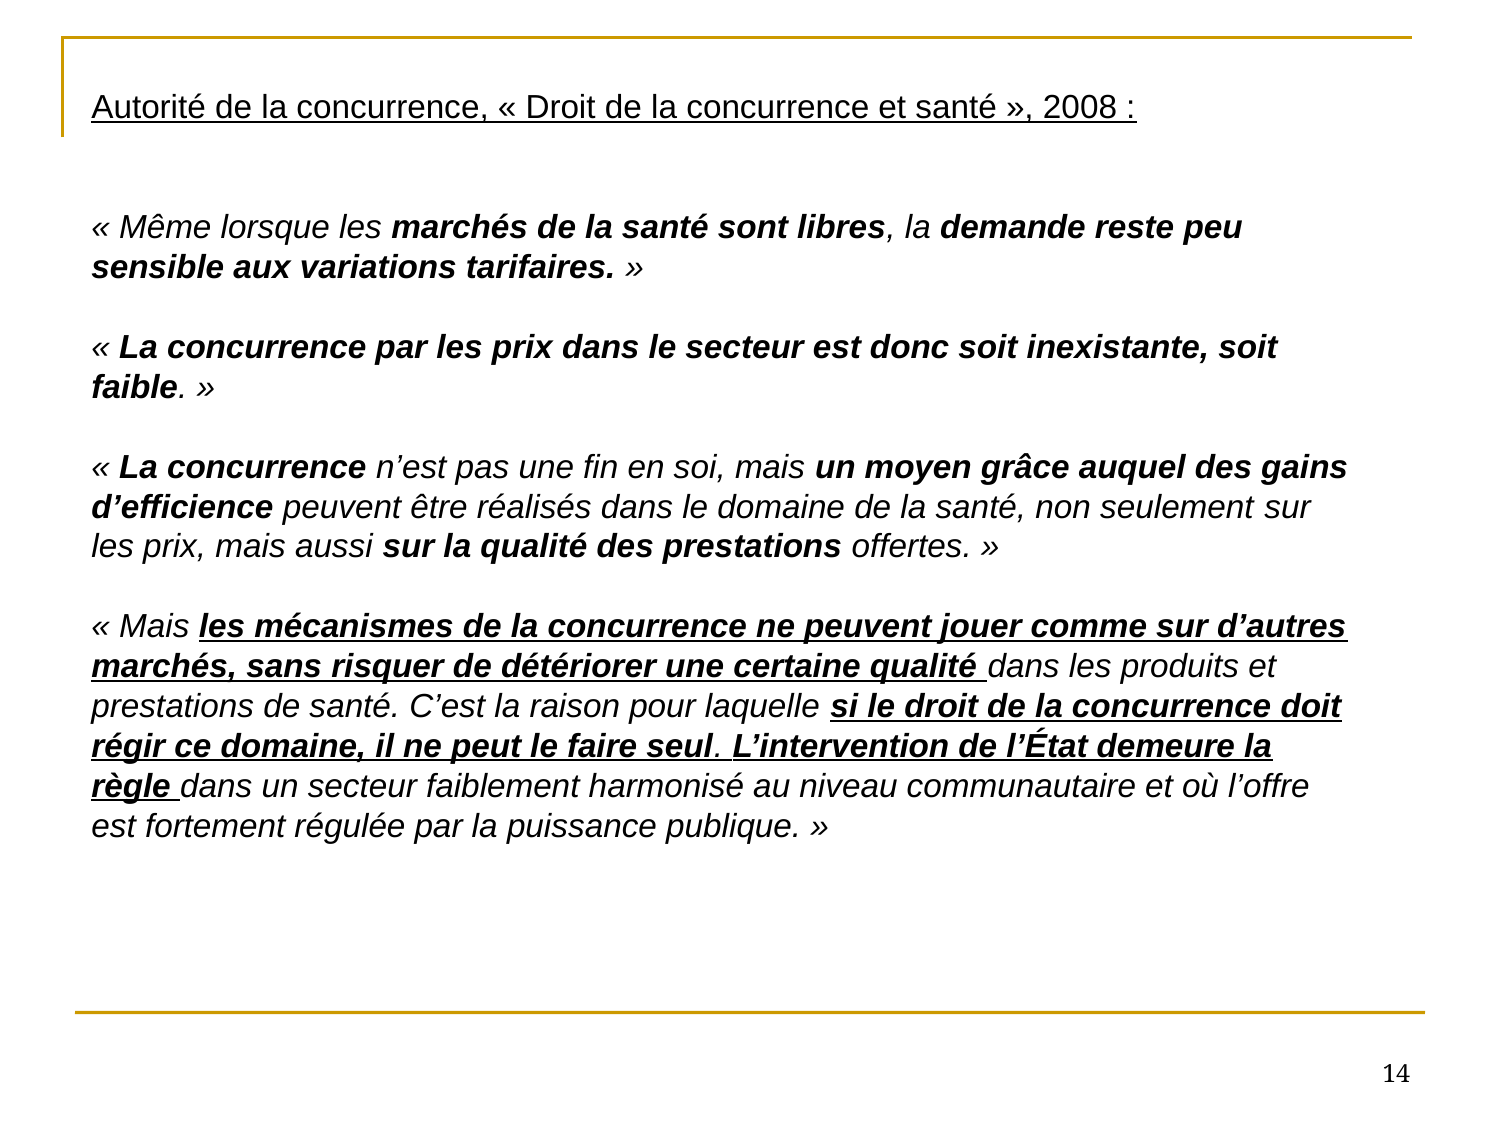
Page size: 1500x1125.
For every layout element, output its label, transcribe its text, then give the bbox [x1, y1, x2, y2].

text_box 14 [1074, 1024, 1425, 1100]
text_box Autorité de la concurrence, « Droit de la concurrence et santé », 2008 : « Même lorsque les marchés de la santé sont libres, la demande reste peu sensible aux variations tarifaires. » « La concurrence par les prix dans le secteur est donc soit inexistante, soit faible. » « La concurrence n’est pas une fin en soi, mais un moyen grâce auquel des gains d’efficience peuvent être réalisés dans le domaine de la santé, non seulement sur les prix, mais aussi sur la qualité des prestations offertes. » « Mais les mécanismes de la concurrence ne peuvent jouer comme sur d’autres marchés, sans risquer de détériorer une certaine qualité dans les produits et prestations de santé. C’est la raison pour laquelle si le droit de la concurrence doit régir ce domaine, il ne peut le faire seul. L’intervention de l’État demeure la règle dans un secteur faiblement harmonisé au niveau communautaire et où l’offre est fortement régulée par la puissance publique. » [76, 78, 1365, 892]
list [76, 66, 1428, 1012]
